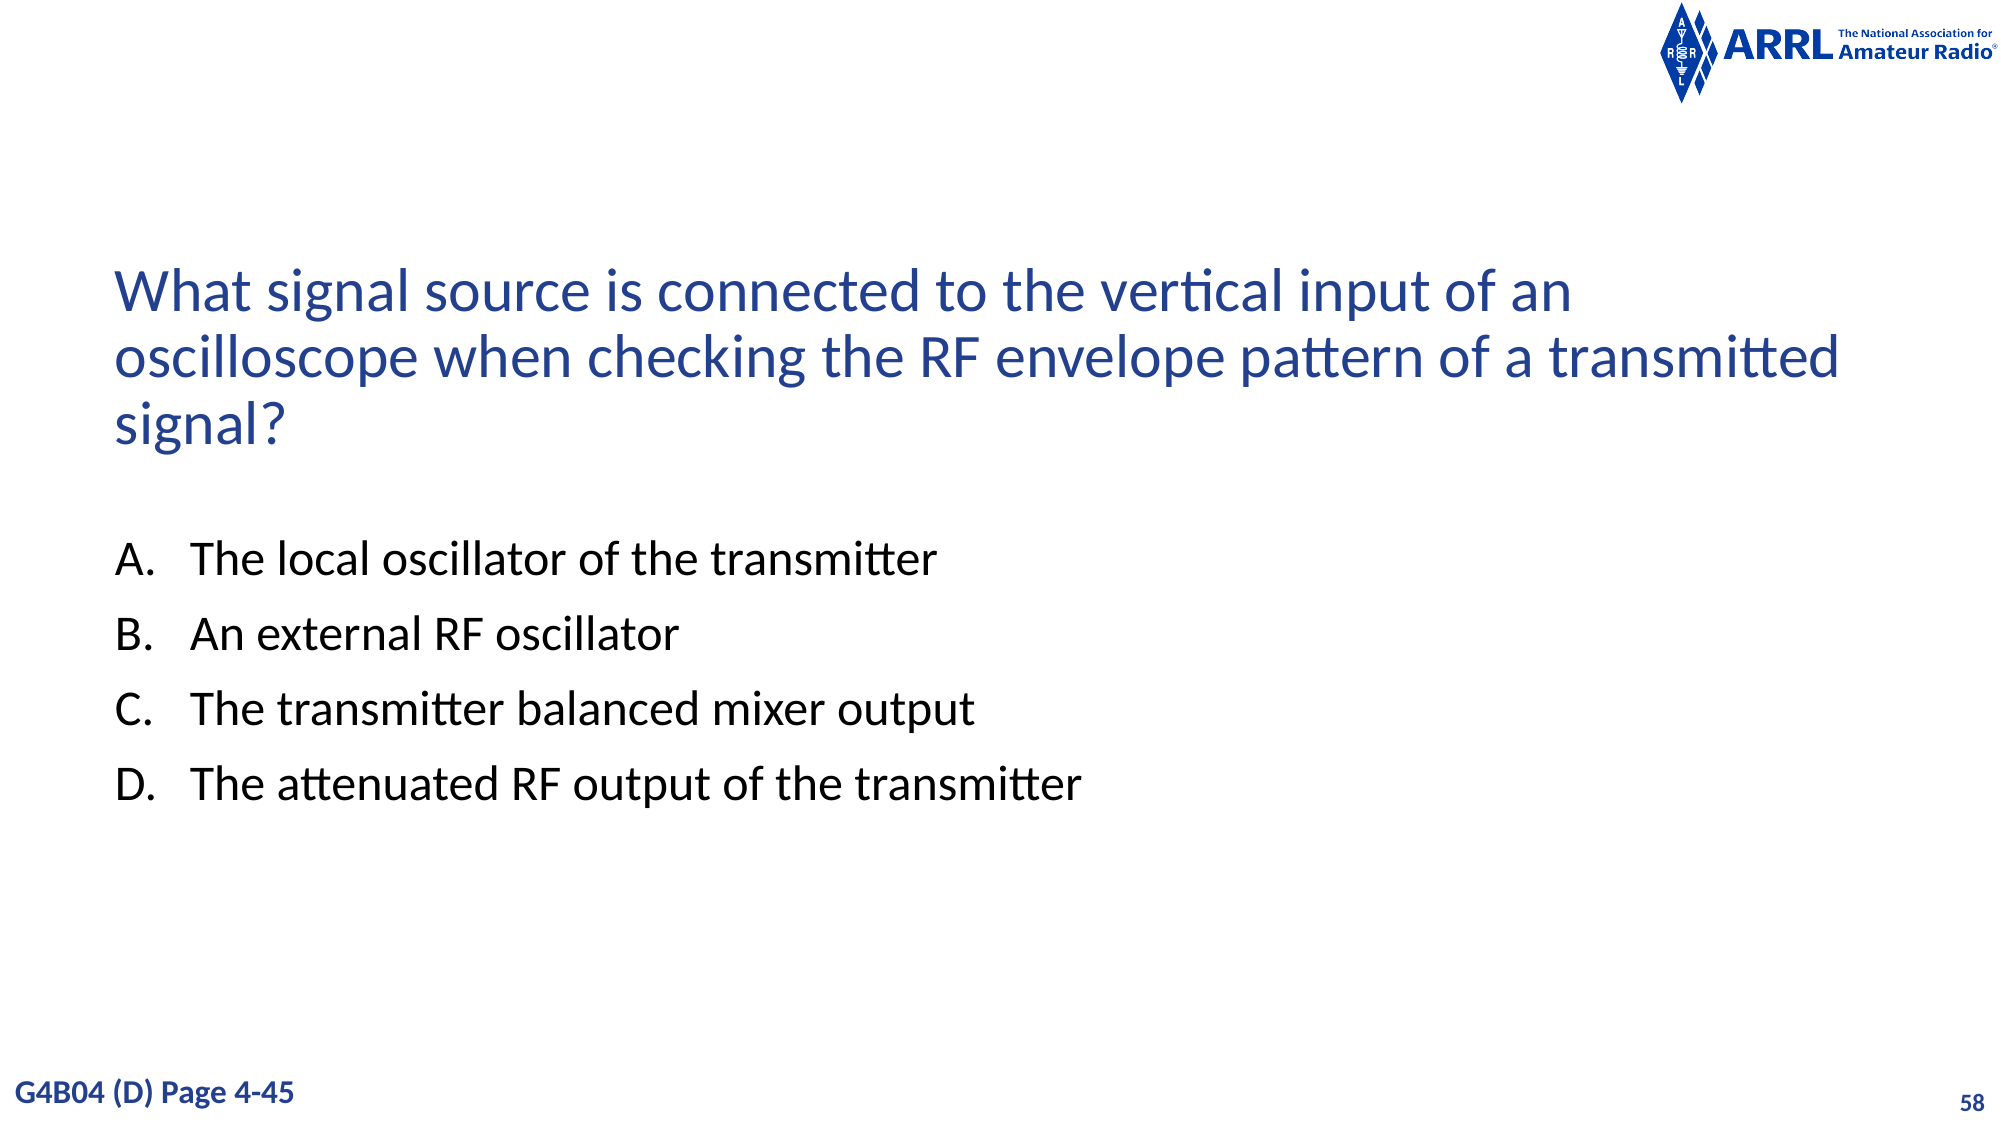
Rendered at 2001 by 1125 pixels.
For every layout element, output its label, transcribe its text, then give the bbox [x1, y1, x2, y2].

list The local oscillator of the transmitter An external RF oscillator The transmitter balanced mixer output The attenuated RF output of the transmitter [99, 525, 1900, 1005]
title What signal source is connected to the vertical input of an oscilloscope when checking the RF envelope pattern of a transmitted signal? [99, 249, 1900, 468]
picture [1658, 0, 1999, 106]
text_box G4B04 (D) Page 4-45 [0, 1062, 1313, 1118]
text_box 58 [1899, 1079, 2000, 1125]
